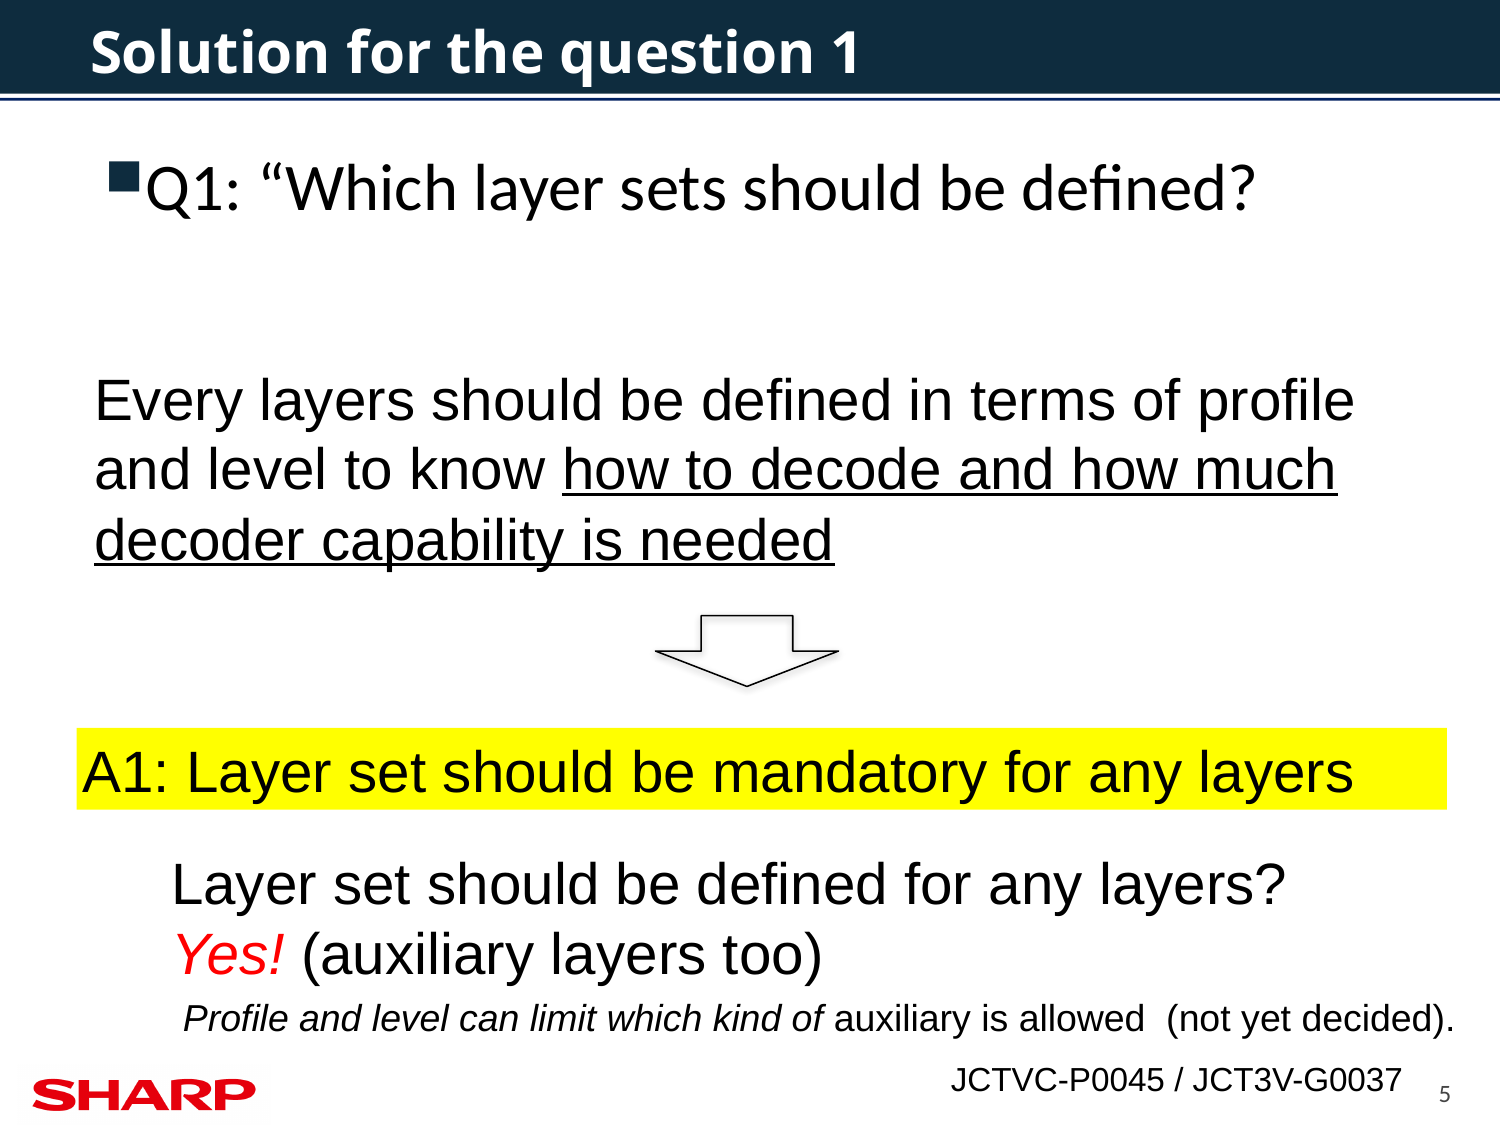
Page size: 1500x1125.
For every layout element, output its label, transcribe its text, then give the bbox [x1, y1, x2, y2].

list Q1: “Which layer sets should be defined? [74, 128, 1426, 1051]
text_box Layer set should be defined for any layers? Yes! (auxiliary layers too) [165, 840, 1329, 992]
text_box A1: Layer set should be mandatory for any layers [76, 727, 1447, 810]
text_box Every layers should be defined in terms of profile and level to know how to decode and how much decoder capability is needed [88, 355, 1412, 578]
slide_number 5 [1345, 1062, 1467, 1108]
text_box Profile and level can limit which kind of auxiliary is allowed (not yet decided). [176, 987, 1500, 1045]
text_box [654, 614, 840, 688]
picture [17, 1064, 271, 1125]
title Solution for the question 1 [74, 15, 1426, 85]
